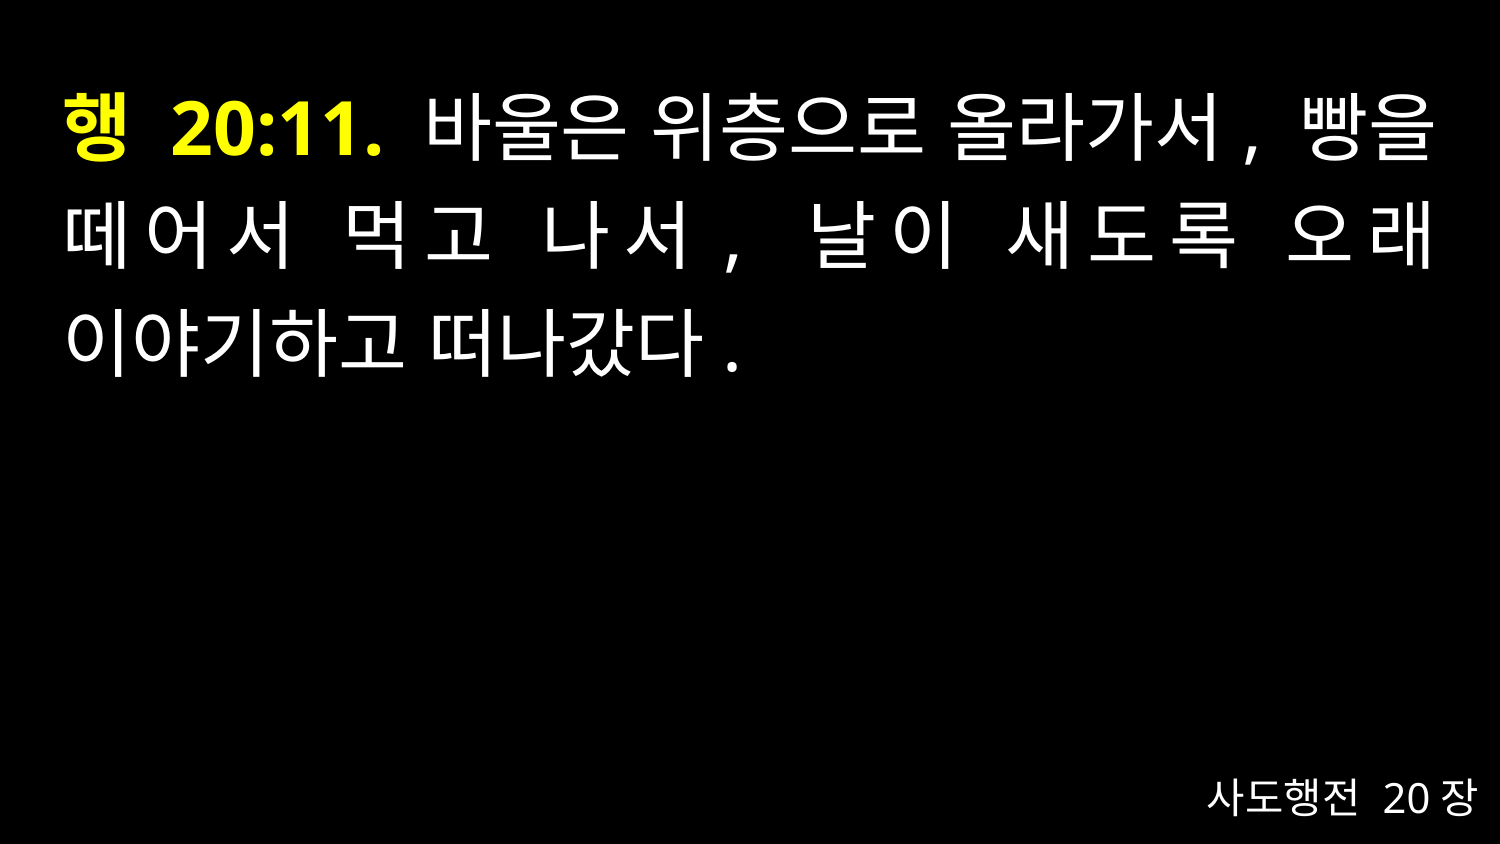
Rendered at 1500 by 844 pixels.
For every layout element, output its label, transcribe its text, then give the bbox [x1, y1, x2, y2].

subtitle 사도행전 20장 [916, 770, 1500, 844]
title 행 20:11. 바울은 위층으로 올라가서, 빵을 떼어서 먹고 나서, 날이 새도록 오래 이야기하고 떠나갔다. [0, 0, 1500, 844]
